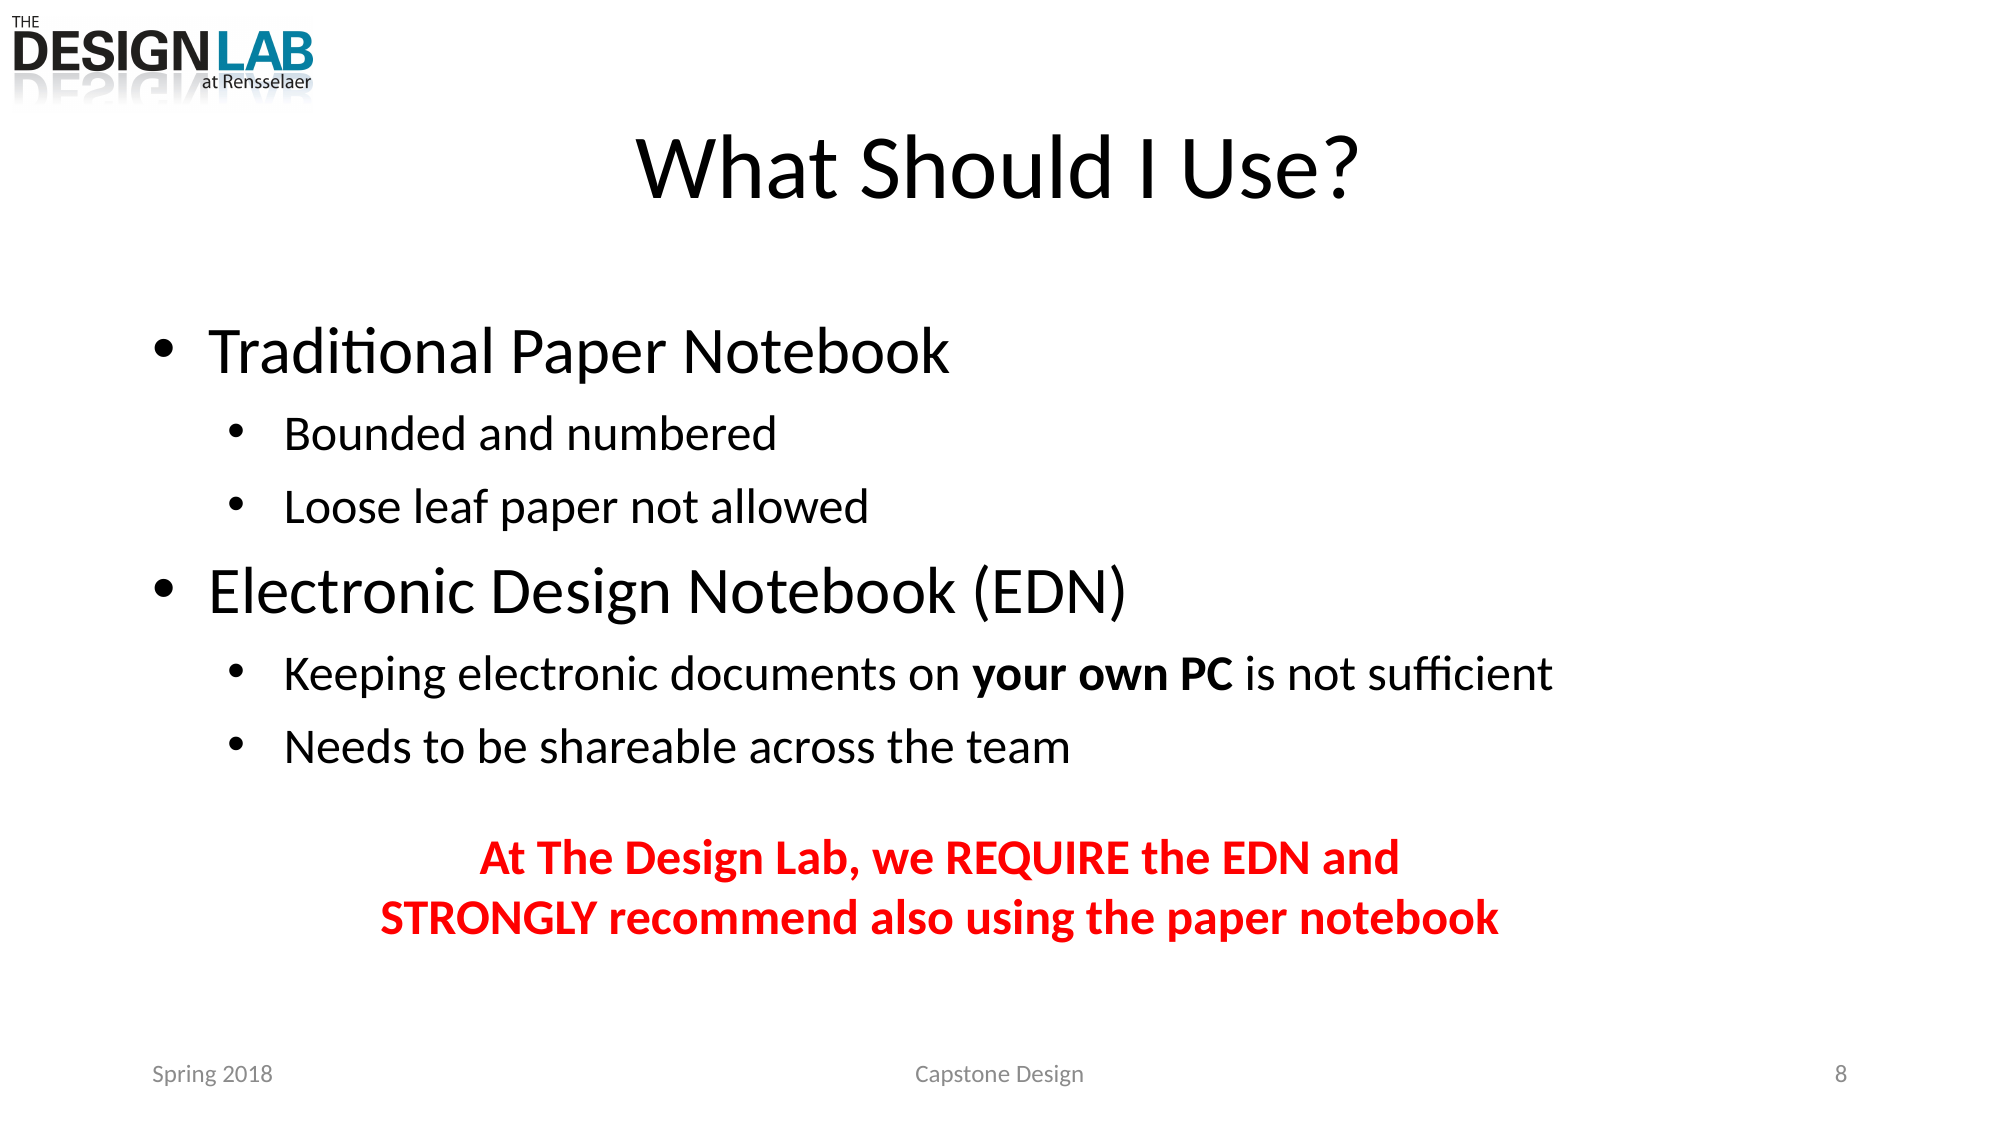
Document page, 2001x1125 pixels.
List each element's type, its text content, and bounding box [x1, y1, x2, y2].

picture [12, 16, 313, 113]
list Traditional Paper Notebook Bounded and numbered Loose leaf paper not allowed Electronic Design Notebook (EDN) Keeping electronic documents on your own PC is not sufficient Needs to be shareable across the team [137, 299, 1863, 1014]
footer Capstone Design [662, 1042, 1338, 1103]
picture [291, 54, 304, 59]
title What Should I Use? [137, 59, 1863, 278]
picture [291, 38, 303, 47]
picture [259, 42, 268, 55]
slide_number 8 [1412, 1042, 1863, 1103]
slide_number Spring 2018 [137, 1042, 588, 1103]
text_box At The Design Lab, we REQUIRE the EDN and STRONGLY recommend also using the paper notebook [365, 817, 1515, 952]
